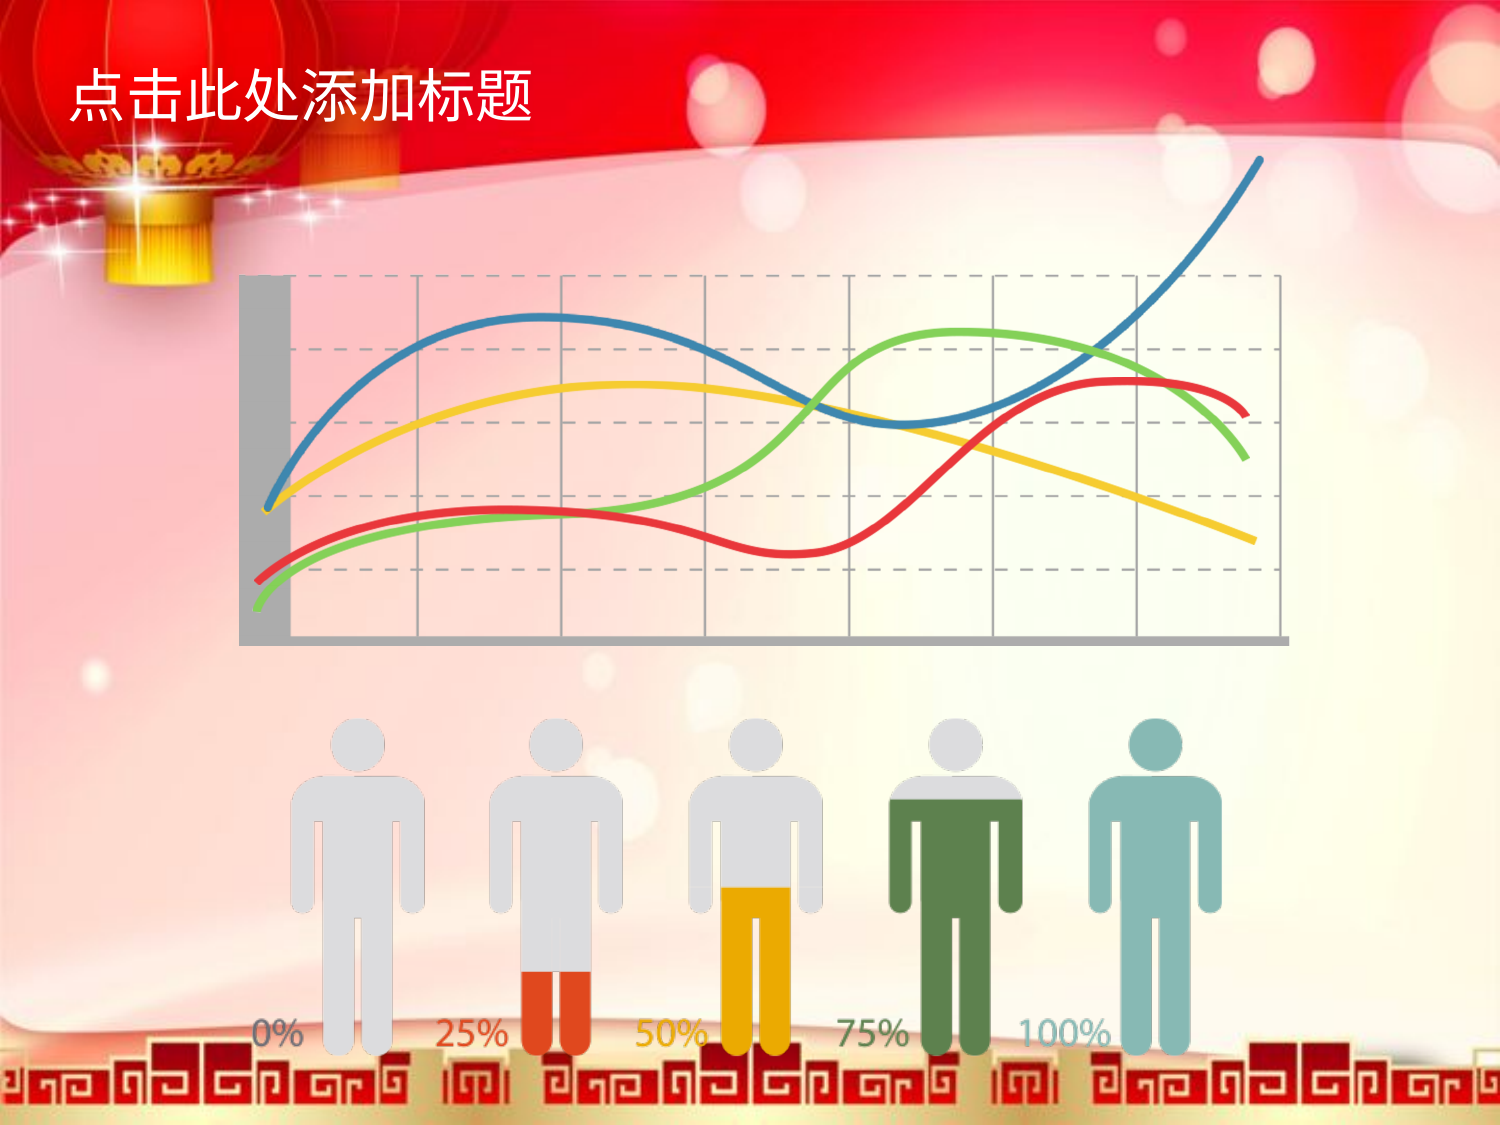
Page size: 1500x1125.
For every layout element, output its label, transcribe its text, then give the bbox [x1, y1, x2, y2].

text_box 点击此处添加标题 [53, 52, 1129, 137]
picture [0, 0, 1500, 1125]
